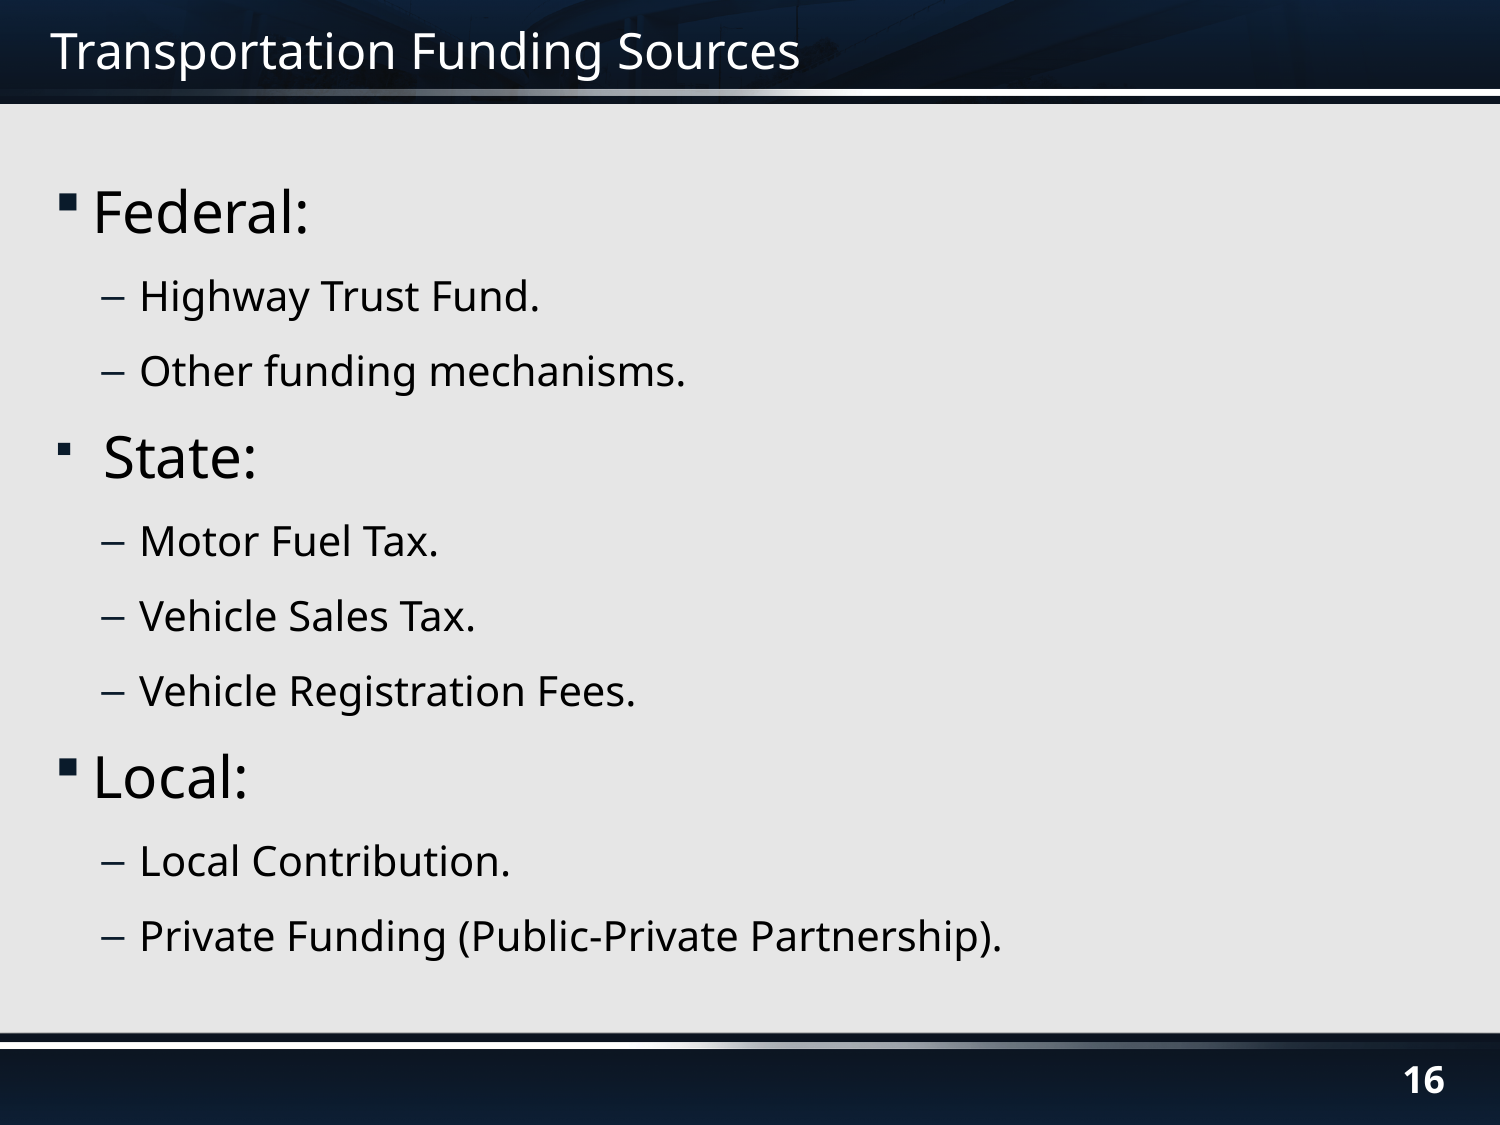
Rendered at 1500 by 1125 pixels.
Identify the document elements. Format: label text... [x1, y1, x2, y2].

list Federal: Highway Trust Fund. Other funding mechanisms. State: Motor Fuel Tax. Vehicle Sales Tax. Vehicle Registration Fees. Local: Local Contribution. Private Funding (Public-Private Partnership). [54, 174, 1446, 1025]
title Transportation Funding Sources [50, 12, 1421, 89]
picture [0, 1032, 1500, 1125]
picture [0, 0, 1500, 104]
